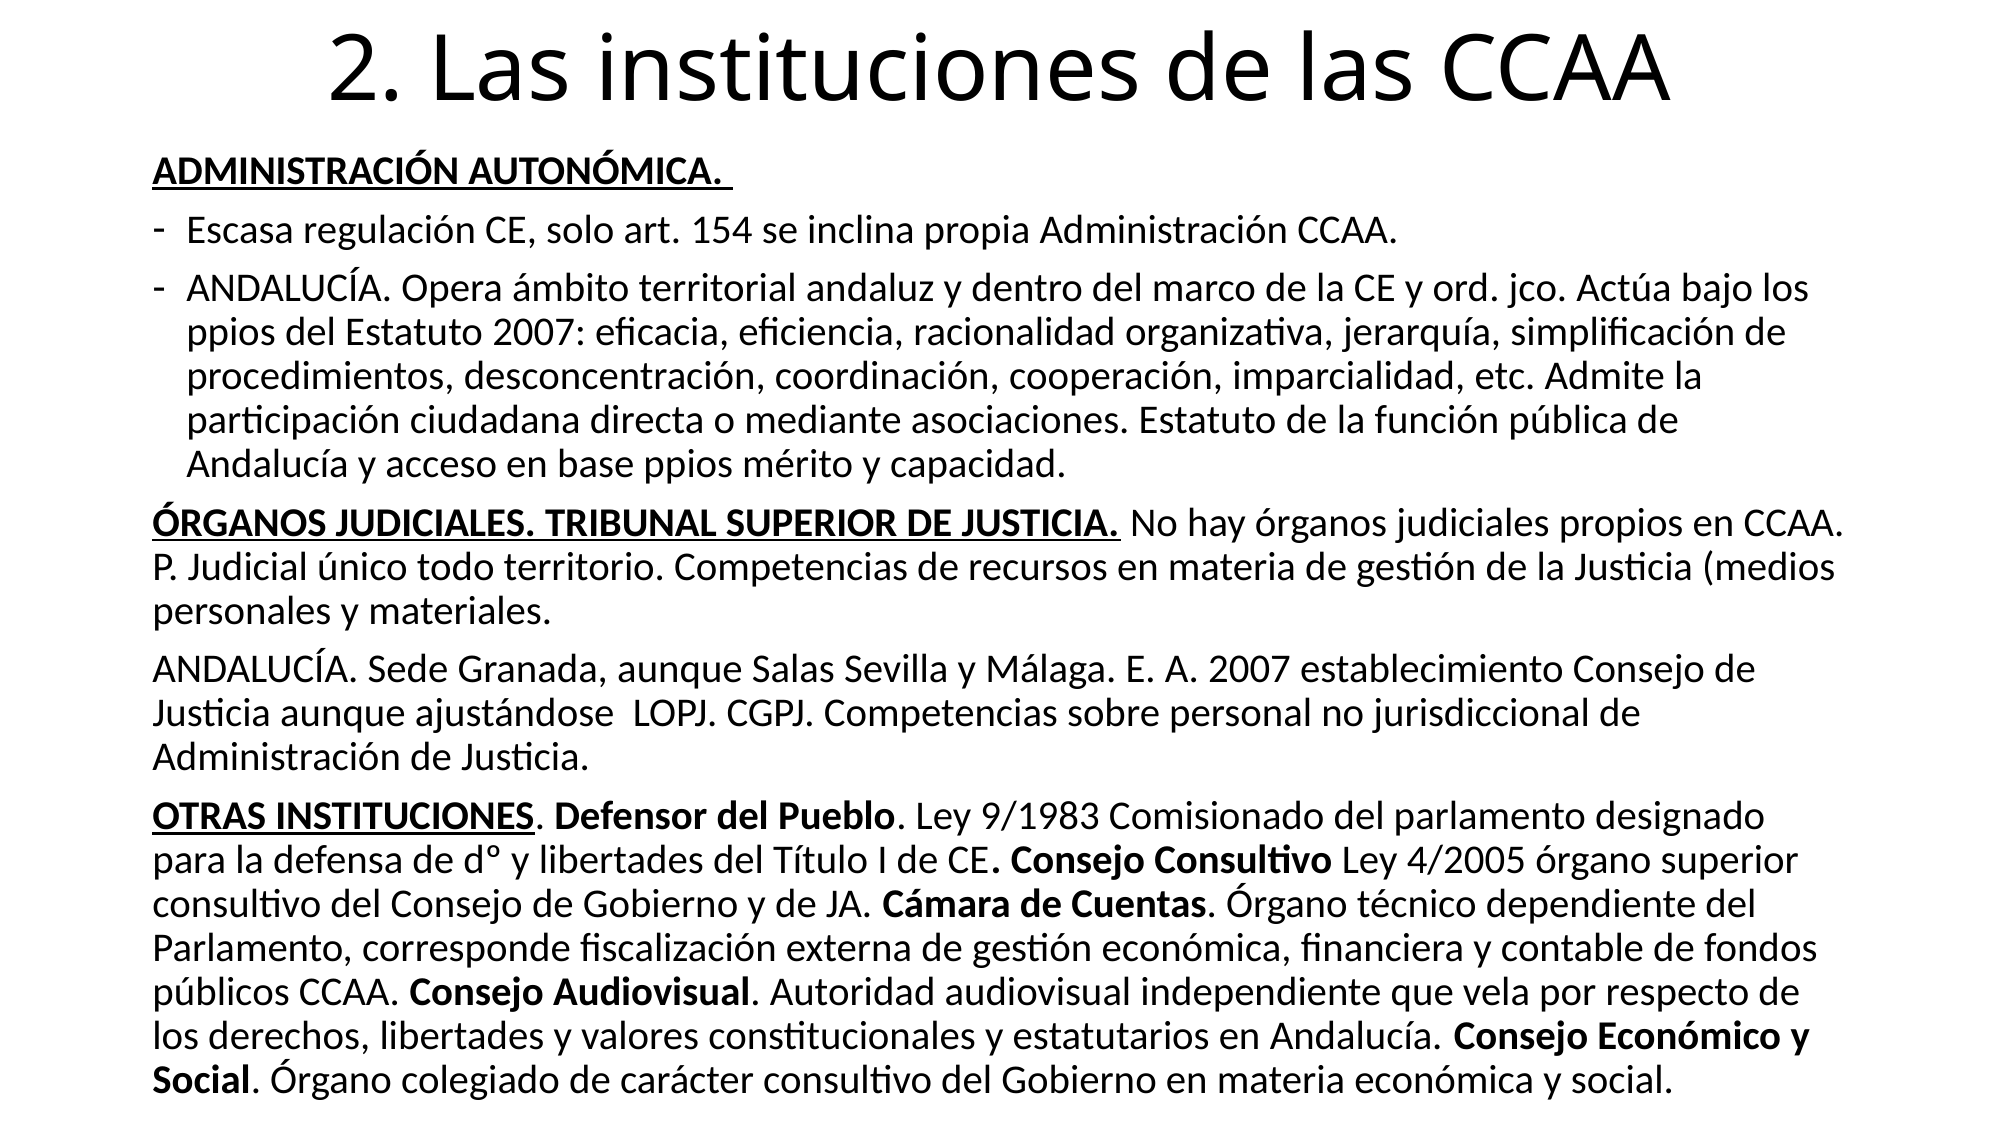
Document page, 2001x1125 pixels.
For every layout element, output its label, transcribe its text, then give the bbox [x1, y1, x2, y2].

title 2. Las instituciones de las CCAA [137, 0, 1863, 141]
list ADMINISTRACIÓN AUTONÓMICA. Escasa regulación CE, solo art. 154 se inclina propia Administración CCAA. ANDALUCÍA. Opera ámbito territorial andaluz y dentro del marco de la CE y ord. jco. Actúa bajo los ppios del Estatuto 2007: eficacia, eficiencia, racionalidad organizativa, jerarquía, simplificación de procedimientos, desconcentración, coordinación, cooperación, imparcialidad, etc. Admite la participación ciudadana directa o mediante asociaciones. Estatuto de la función pública de Andalucía y acceso en base ppios mérito y capacidad. ÓRGANOS JUDICIALES. TRIBUNAL SUPERIOR DE JUSTICIA. No hay órganos judiciales propios en CCAA. P. Judicial único todo territorio. Competencias de recursos en materia de gestión de la Justicia (medios personales y materiales. ANDALUCÍA. Sede Granada, aunque Salas Sevilla y Málaga. E. A. 2007 establecimiento Consejo de Justicia aunque ajustándose LOPJ. CGPJ. Competencias sobre personal no jurisdiccional de Administración de Justicia. OTRAS INSTITUCIONES. Defensor del Pueblo. Ley 9/1983 Comisionado del parlamento designado para la defensa de dº y libertades del Título I de CE. Consejo Consultivo Ley 4/2005 órgano superior consultivo del Consejo de Gobierno y de JA. Cámara de Cuentas. Órgano técnico dependiente del Parlamento, corresponde fiscalización externa de gestión económica, financiera y contable de fondos públicos CCAA. Consejo Audiovisual. Autoridad audiovisual independiente que vela por respecto de los derechos, libertades y valores constitucionales y estatutarios en Andalucía. Consejo Económico y Social. Órgano colegiado de carácter consultivo del Gobierno en materia económica y social. [137, 141, 1863, 1125]
